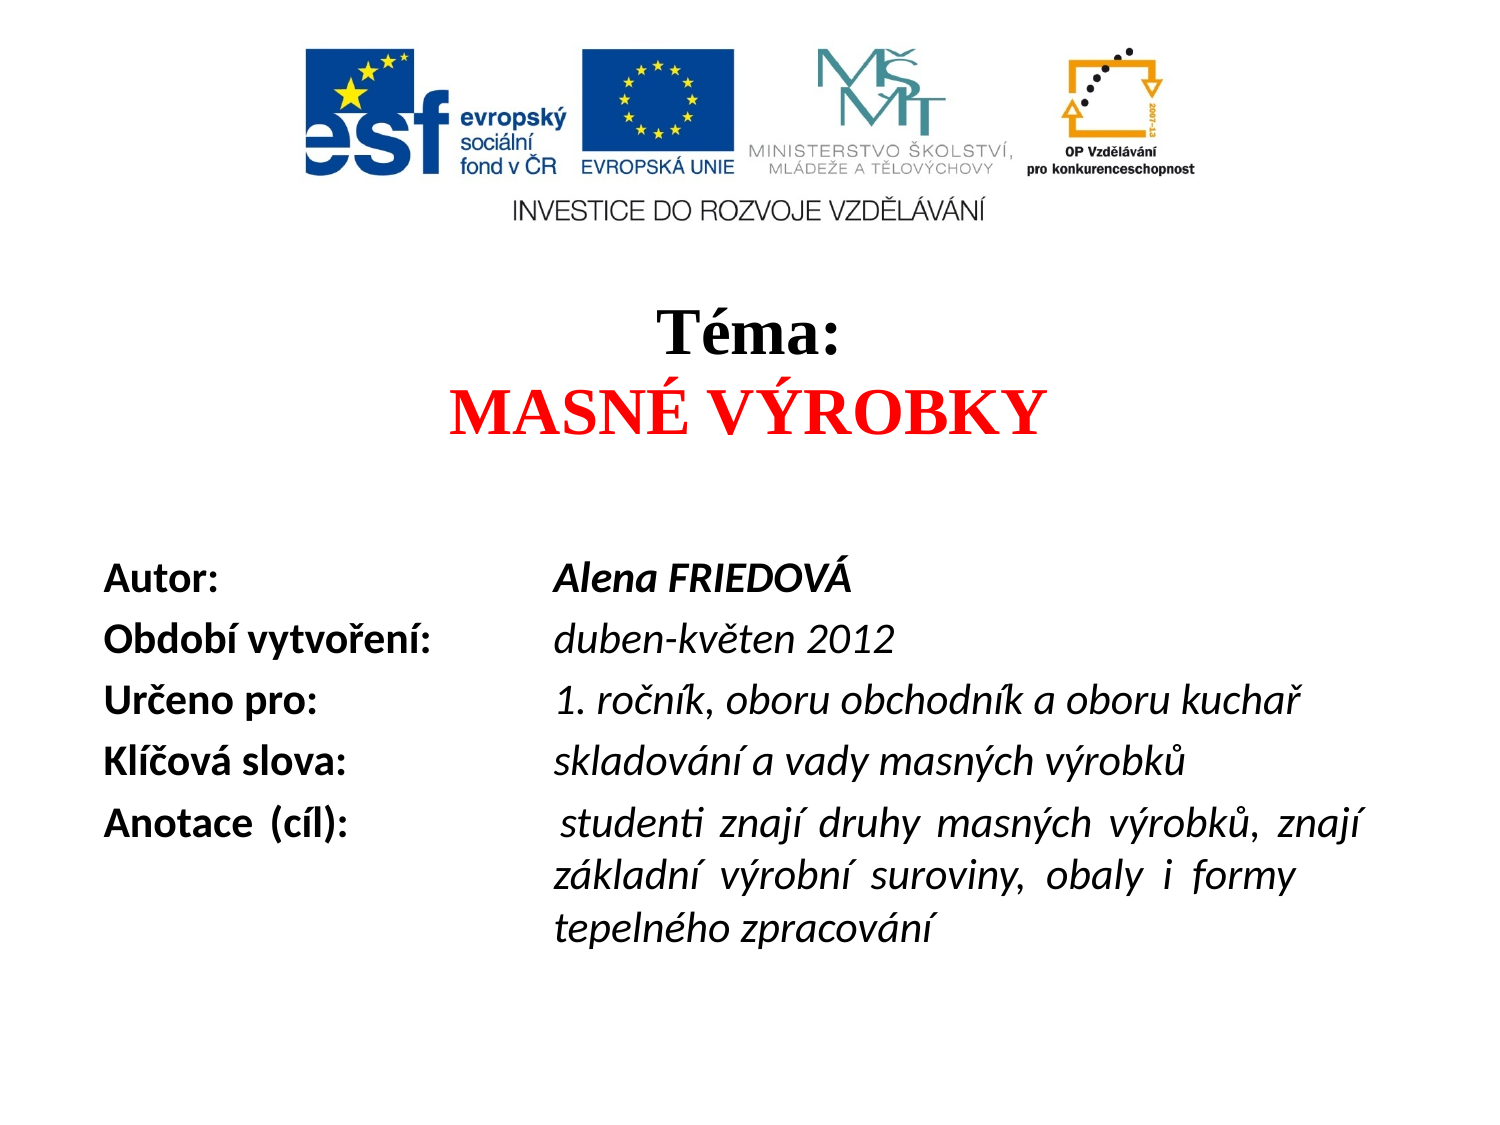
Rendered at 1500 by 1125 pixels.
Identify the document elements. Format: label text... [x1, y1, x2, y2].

title Téma: MASNÉ VÝROBKY [112, 278, 1388, 457]
picture [277, 30, 1223, 238]
subtitle Autor: Alena FRIEDOVÁ Období vytvoření: duben-květen 2012 Určeno pro: 1. ročník, oboru obchodník a oboru kuchař Klíčová slova: skladování a vady masných výrobků Anotace (cíl): studenti znají druhy masných výrobků, znají základní výrobní suroviny, obaly i formy tepelného zpracování [88, 479, 1376, 1024]
